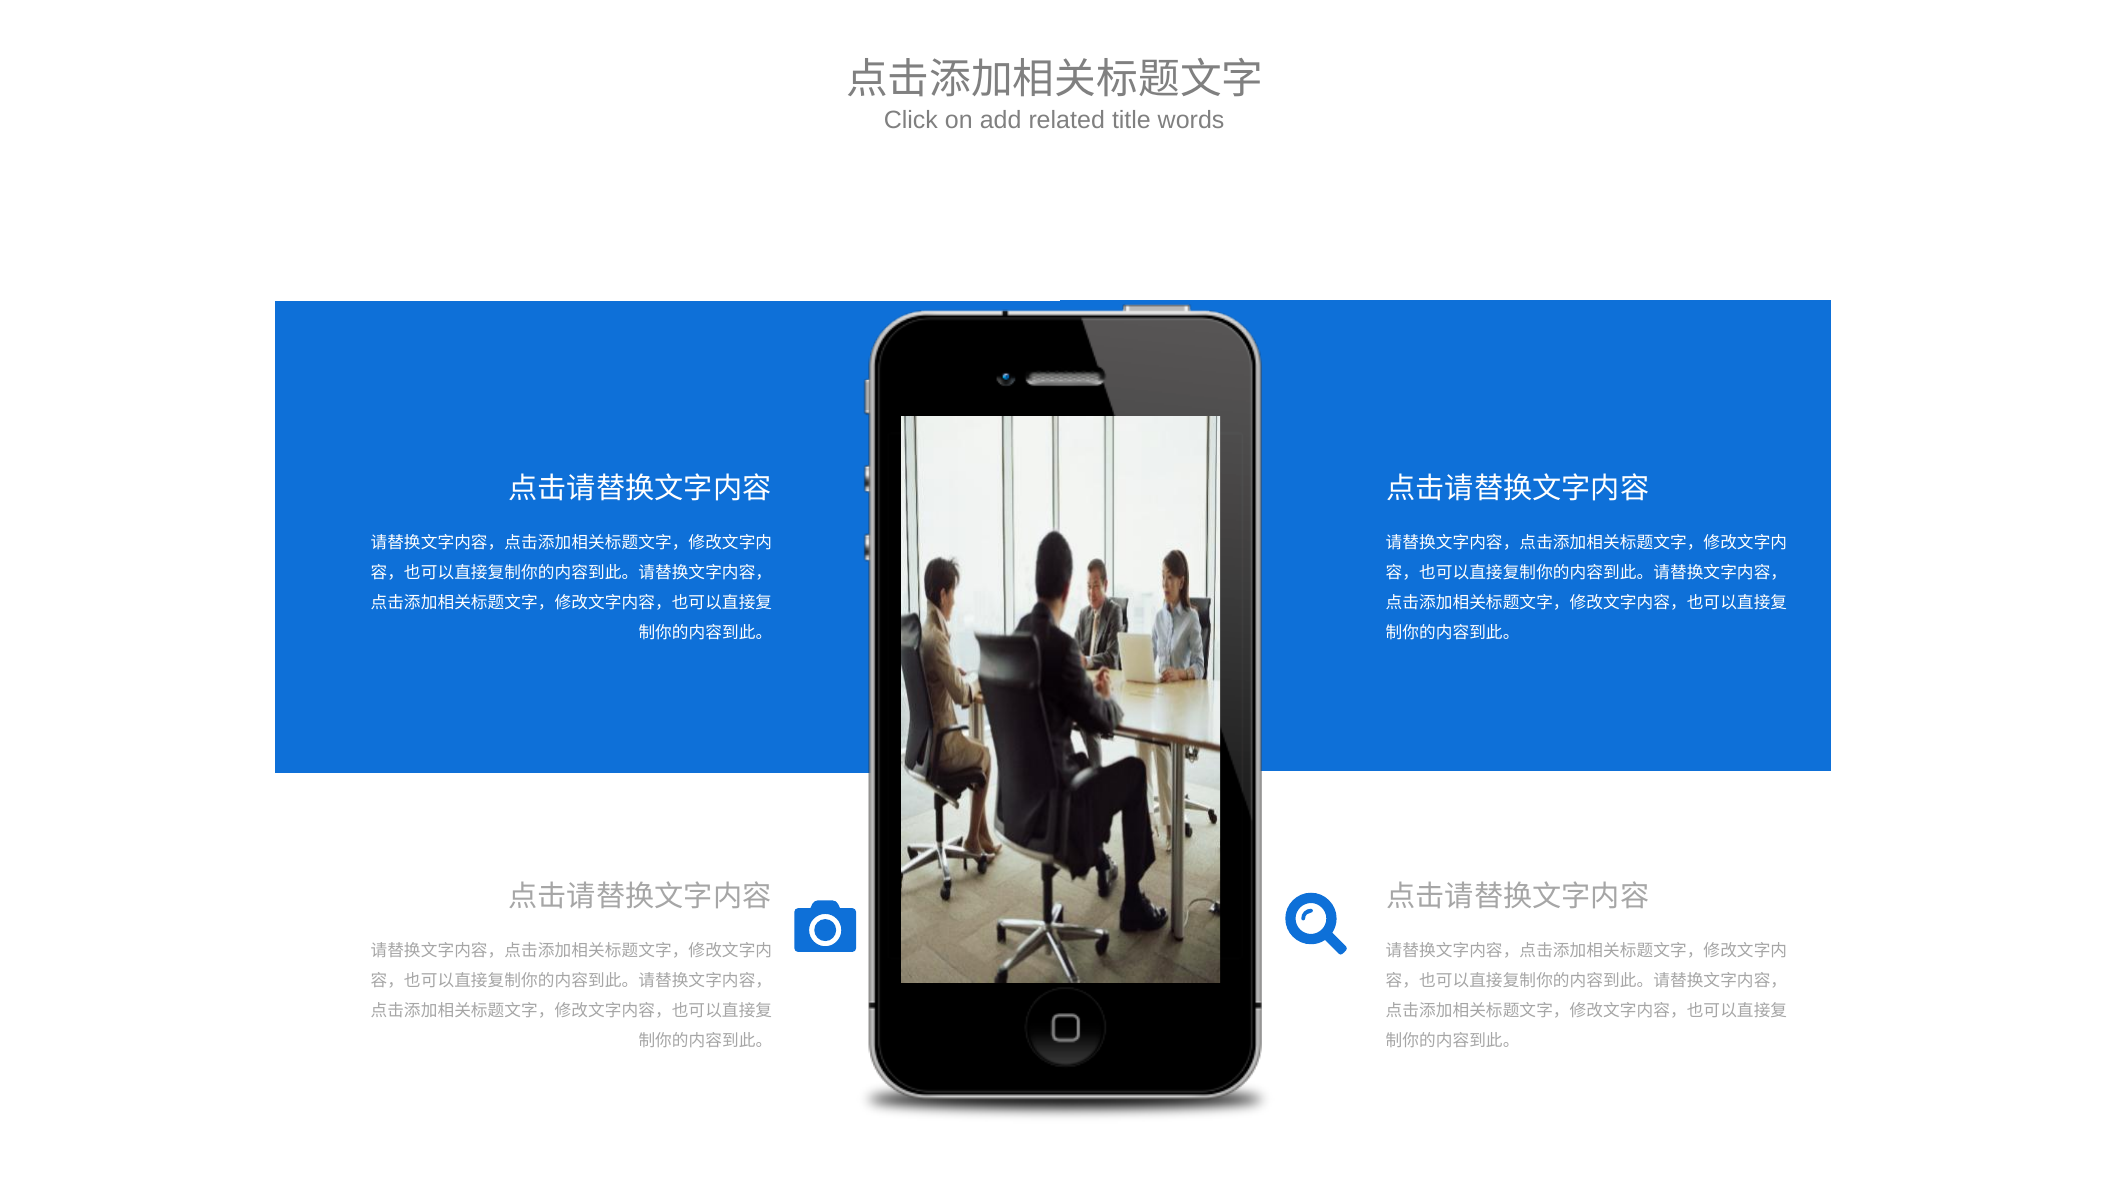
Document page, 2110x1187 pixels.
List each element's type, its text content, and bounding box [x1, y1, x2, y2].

text_box [1285, 892, 1347, 955]
text_box 请替换文字内容，点击添加相关标题文字，修改文字内容，也可以直接复制你的内容到此。请替换文字内容，点击添加相关标题文字，修改文字内容，也可以直接复制你的内容到此。 [1369, 921, 1814, 1058]
text_box Click on add related title words [864, 95, 1246, 158]
text_box [1282, 300, 1832, 772]
text_box 点击请替换文字内容 [1370, 461, 1667, 513]
text_box 点击添加相关标题文字 [803, 44, 1307, 107]
text_box 请替换文字内容，点击添加相关标题文字，修改文字内容，也可以直接复制你的内容到此。请替换文字内容，点击添加相关标题文字，修改文字内容，也可以直接复制你的内容到此。 [344, 921, 789, 1058]
text_box [849, 238, 1282, 1154]
text_box 点击请替换文字内容 [491, 461, 788, 513]
text_box [794, 900, 857, 952]
text_box 点击请替换文字内容 [491, 869, 788, 921]
text_box [900, 415, 1221, 984]
text_box 点击请替换文字内容 [1370, 869, 1667, 921]
text_box [274, 300, 849, 773]
text_box 请替换文字内容，点击添加相关标题文字，修改文字内容，也可以直接复制你的内容到此。请替换文字内容，点击添加相关标题文字，修改文字内容，也可以直接复制你的内容到此。 [1369, 514, 1814, 651]
text_box 请替换文字内容，点击添加相关标题文字，修改文字内容，也可以直接复制你的内容到此。请替换文字内容，点击添加相关标题文字，修改文字内容，也可以直接复制你的内容到此。 [344, 514, 789, 651]
